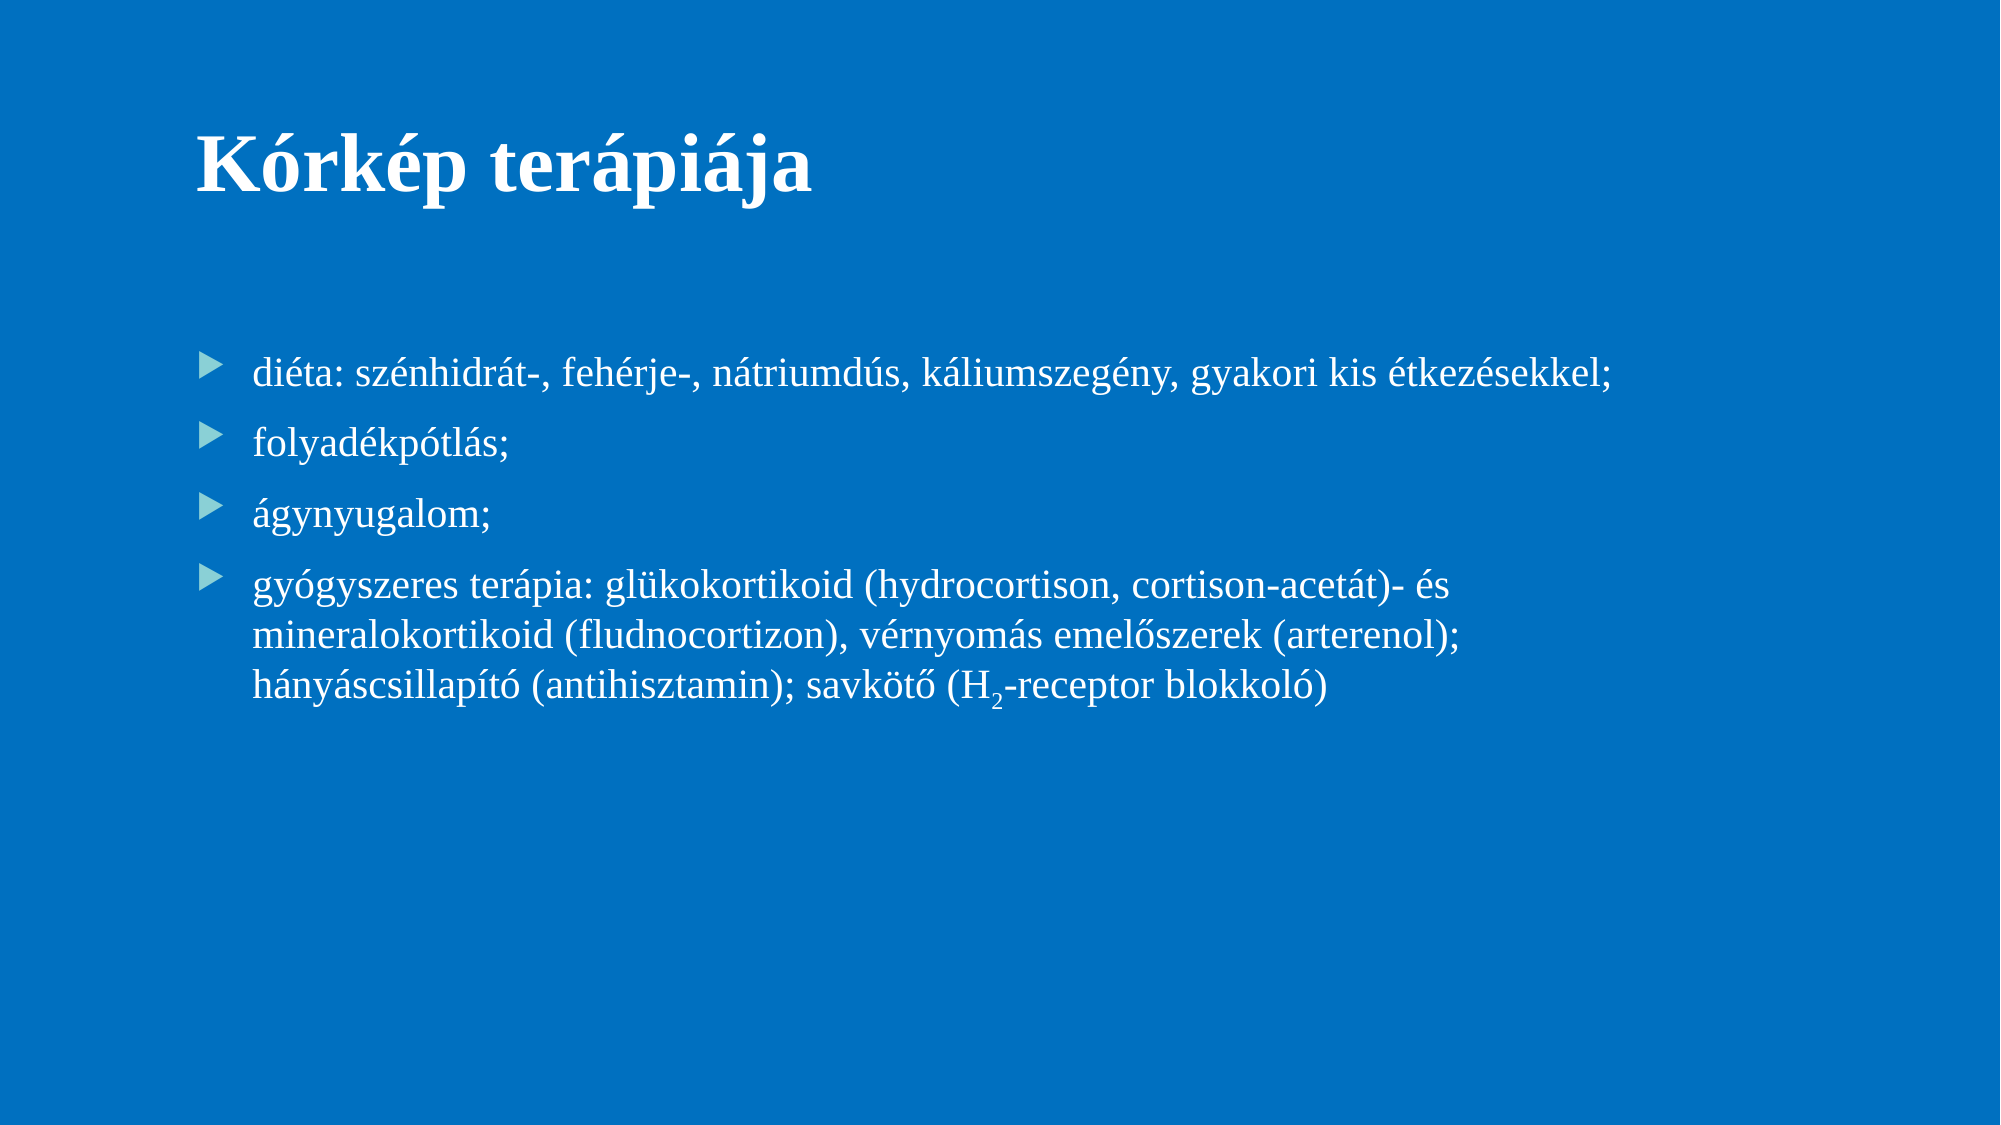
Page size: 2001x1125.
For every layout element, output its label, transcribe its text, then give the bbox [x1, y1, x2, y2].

title Kórkép terápiája [181, 101, 1531, 251]
list diéta: szénhidrát-, fehérje-, nátriumdús, káliumszegény, gyakori kis étkezésekkel; folyadékpótlás; ágynyugalom; gyógyszeres terápia: glükokortikoid (hydrocortison, cortison-acetát)- és mineralokortikoid (fludnocortizon), vérnyomás emelőszerek (arterenol); hányáscsillapító (antihisztamin); savkötő (H2-receptor blokkoló) [181, 336, 1649, 1025]
